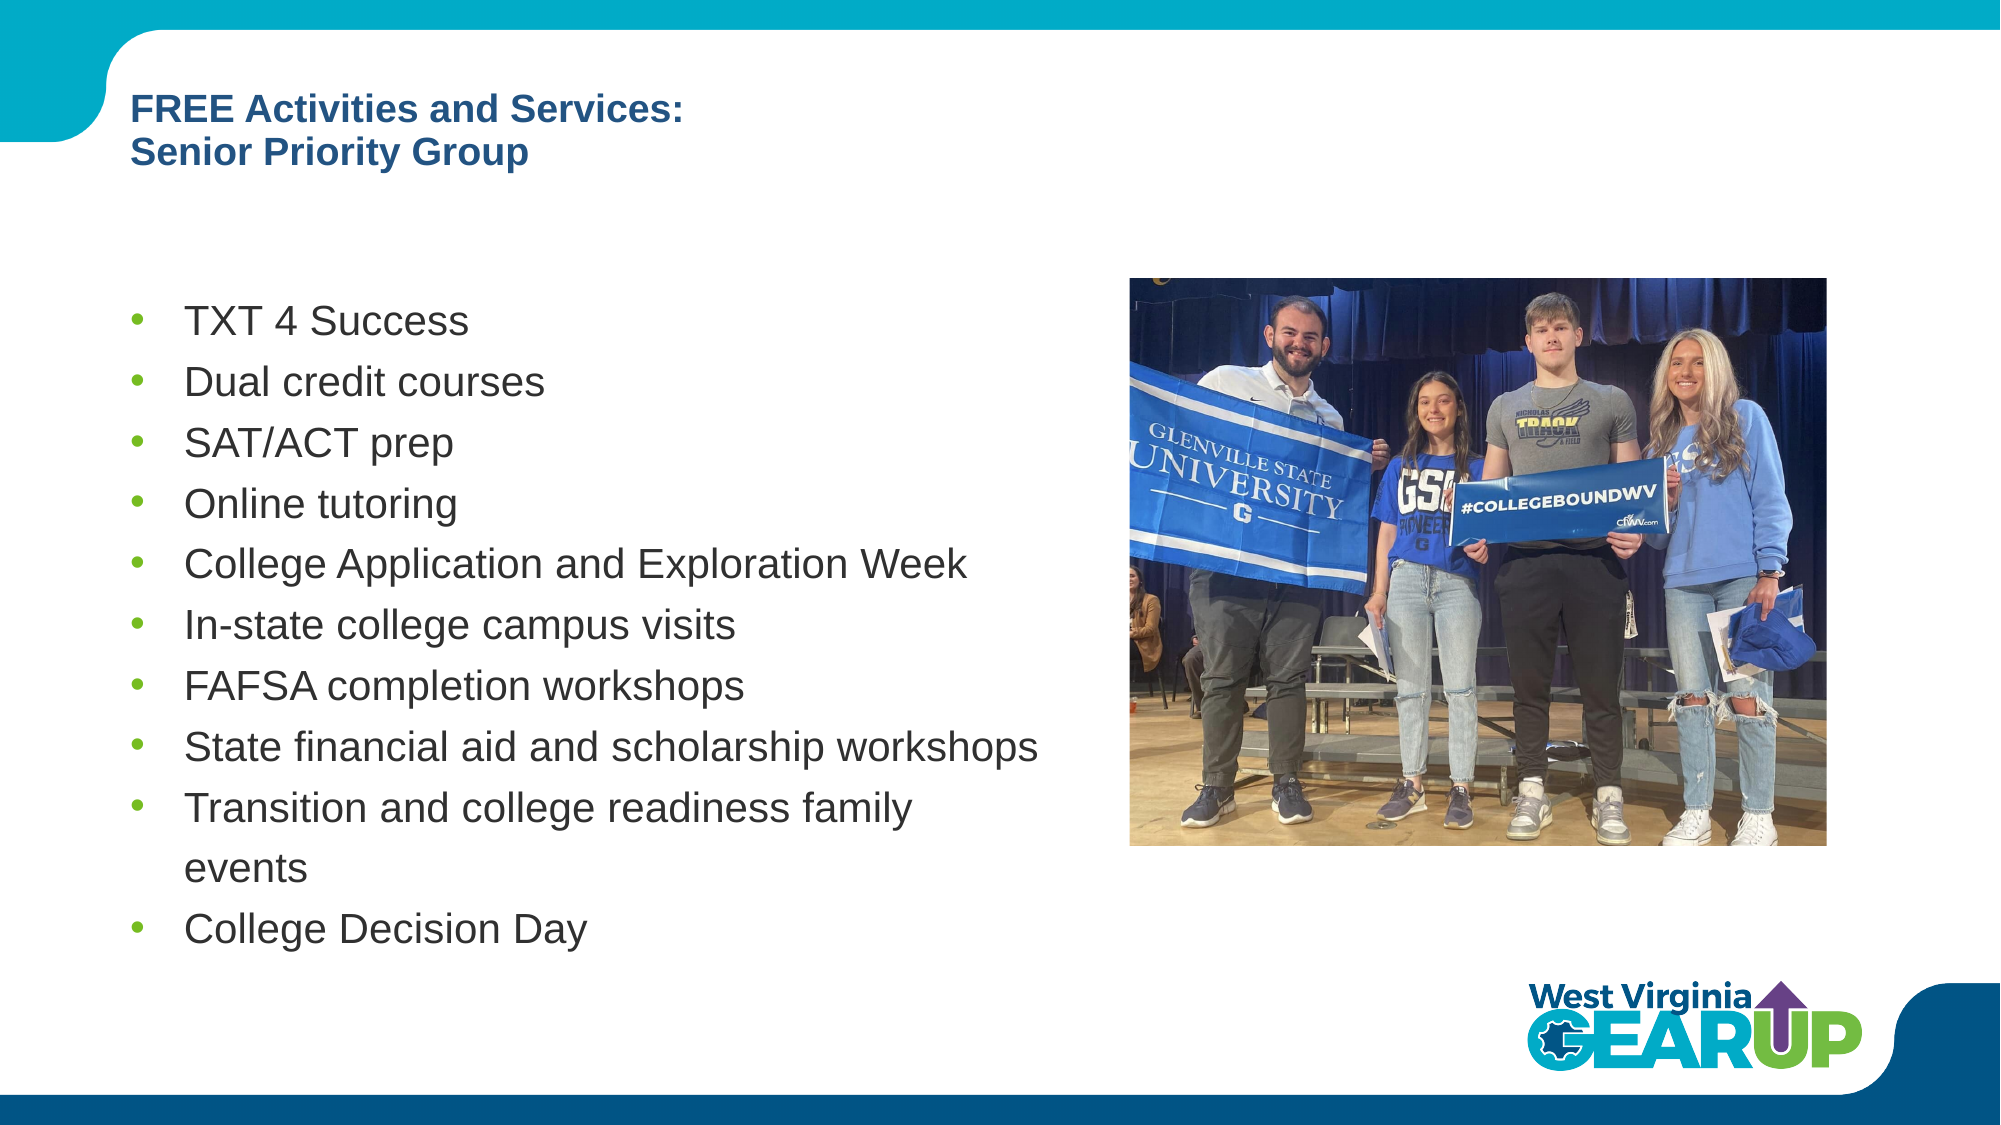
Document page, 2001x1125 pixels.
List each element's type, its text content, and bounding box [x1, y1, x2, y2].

picture [0, 977, 2000, 1125]
text_box TXT 4 Success Dual credit courses SAT/ACT prep Online tutoring College Application and Exploration Week In-state college campus visits FAFSA completion workshops State financial aid and scholarship workshops Transition and college readiness family events College Decision Day [115, 255, 1065, 980]
picture [0, 0, 2000, 146]
picture [1129, 278, 1827, 846]
title FREE Activities and Services: Senior Priority Group [115, 81, 1841, 183]
